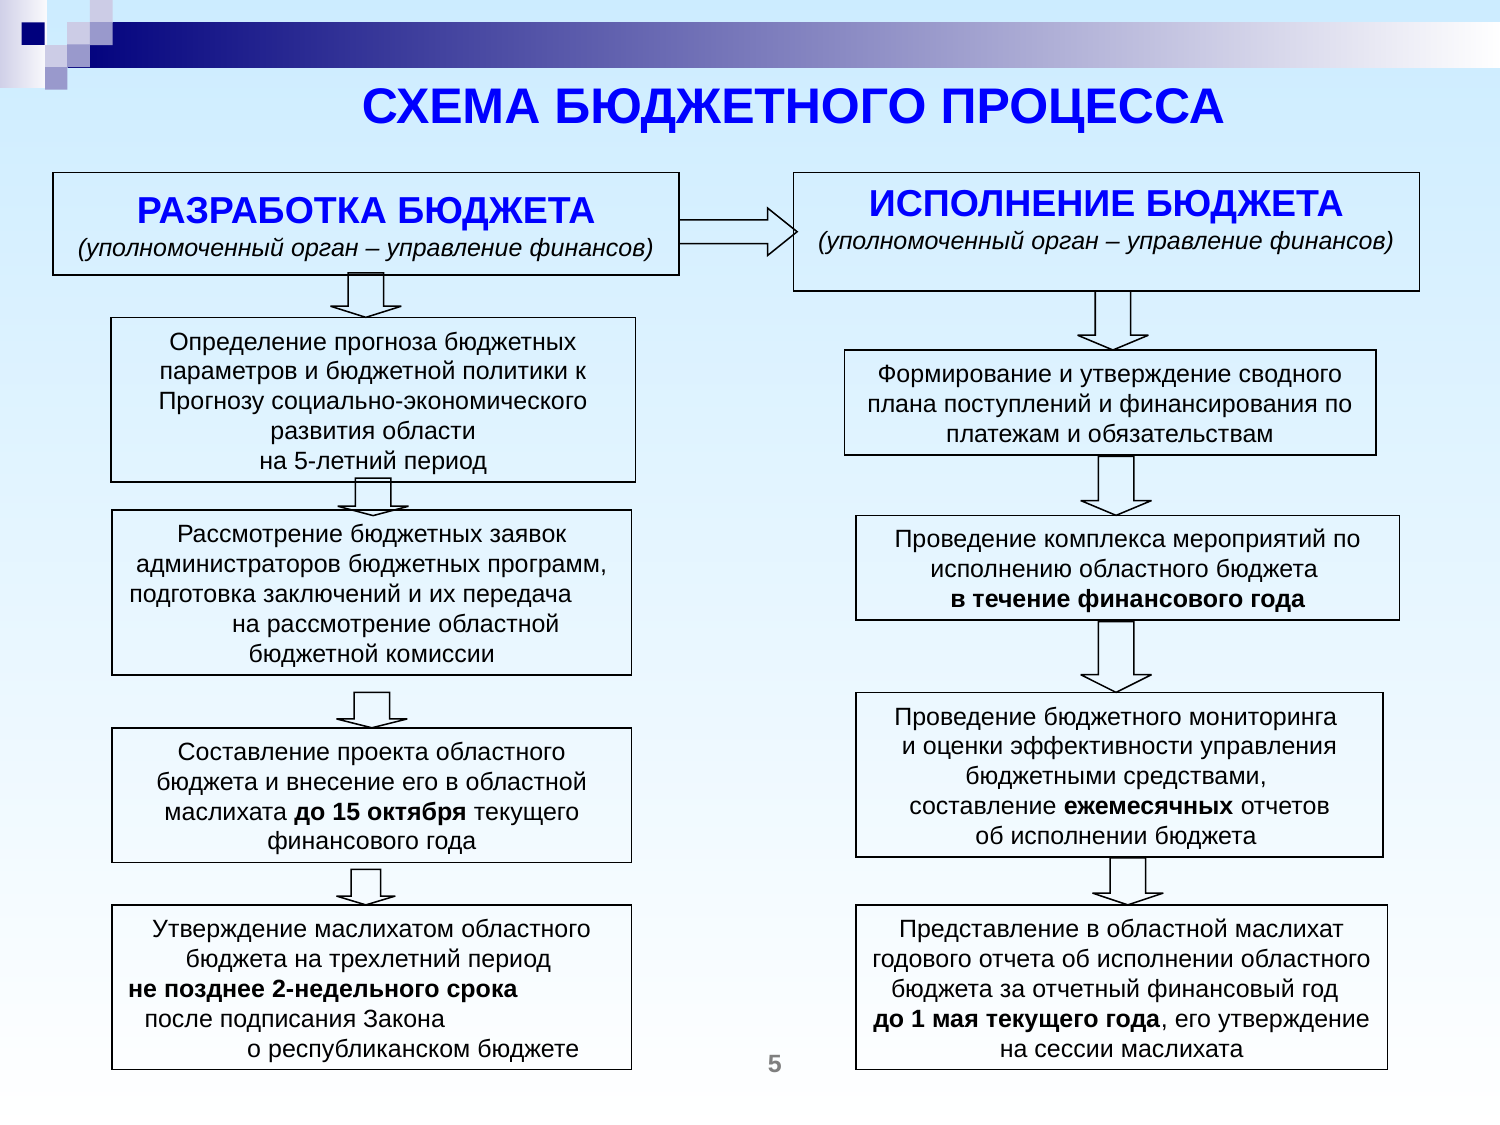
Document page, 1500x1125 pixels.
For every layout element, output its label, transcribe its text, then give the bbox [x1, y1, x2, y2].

text_box СХЕМА БЮДЖЕТНОГО ПРОЦЕССА [206, 66, 1381, 142]
text_box Утверждение маслихатом областного бюджета на трехлетний период не позднее 2-недельного срока после подписания Закона о республиканском бюджете [112, 904, 632, 1070]
text_box [1080, 456, 1152, 516]
text_box [330, 272, 402, 318]
text_box [337, 478, 409, 516]
text_box Составление проекта областного бюджета и внесение его в областной маслихата до 15 октября текущего финансового года [112, 727, 632, 863]
text_box Представление в областной маслихат годового отчета об исполнении областного бюджета за отчетный финансовый год до 1 мая текущего года, его утверждение на сессии маслихата [856, 904, 1388, 1070]
text_box [1080, 621, 1152, 693]
text_box Рассмотрение бюджетных заявок администраторов бюджетных программ, подготовка заключений и их передача на рассмотрение областной бюджетной комиссии [112, 510, 632, 675]
text_box РАЗРАБОТКА БЮДЖЕТА (уполномоченный орган – управление финансов) [53, 172, 680, 275]
text_box 5 [624, 1024, 925, 1100]
text_box Формирование и утверждение сводного плана поступлений и финансирования по платежам и обязательствам [844, 350, 1376, 455]
text_box [336, 692, 408, 728]
text_box Проведение комплекса мероприятий по исполнению областного бюджета в течение финансового года [856, 515, 1400, 621]
text_box [336, 869, 396, 905]
text_box [679, 208, 798, 256]
text_box [1092, 857, 1164, 905]
text_box Проведение бюджетного мониторинга и оценки эффективности управления бюджетными средствами, составление ежемесячных отчетов об исполнении бюджета [856, 692, 1384, 858]
text_box Определение прогноза бюджетных параметров и бюджетной политики к Прогнозу социально-экономического развития области на 5-летний период [111, 317, 636, 483]
text_box ИСПОЛНЕНИЕ БЮДЖЕТА (уполномоченный орган – управление финансов) [793, 172, 1420, 291]
text_box [1077, 290, 1149, 351]
